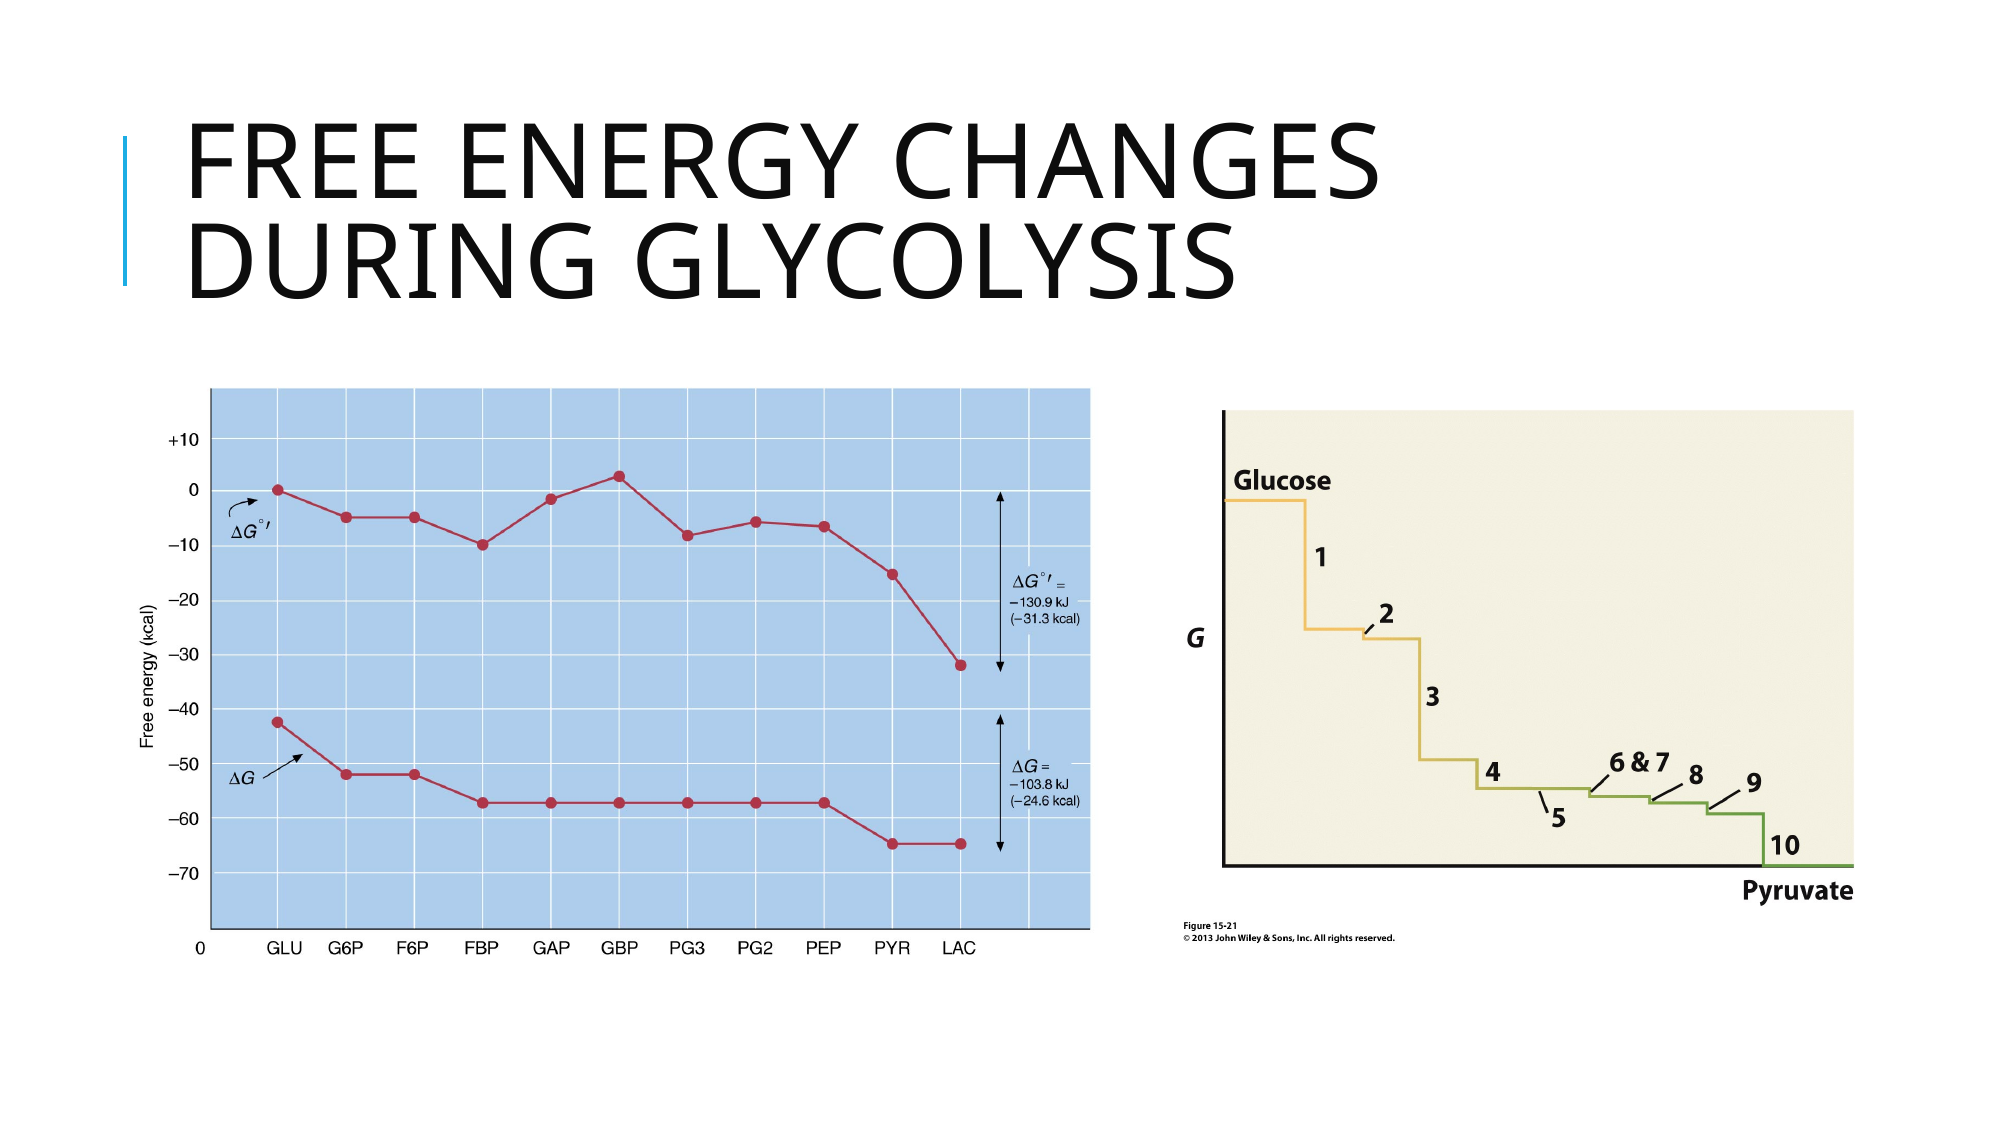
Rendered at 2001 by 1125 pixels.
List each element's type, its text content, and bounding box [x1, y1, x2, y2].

title Free energy changes during glycolysis [168, 96, 1763, 342]
picture [1179, 401, 1862, 945]
picture [137, 377, 1112, 959]
